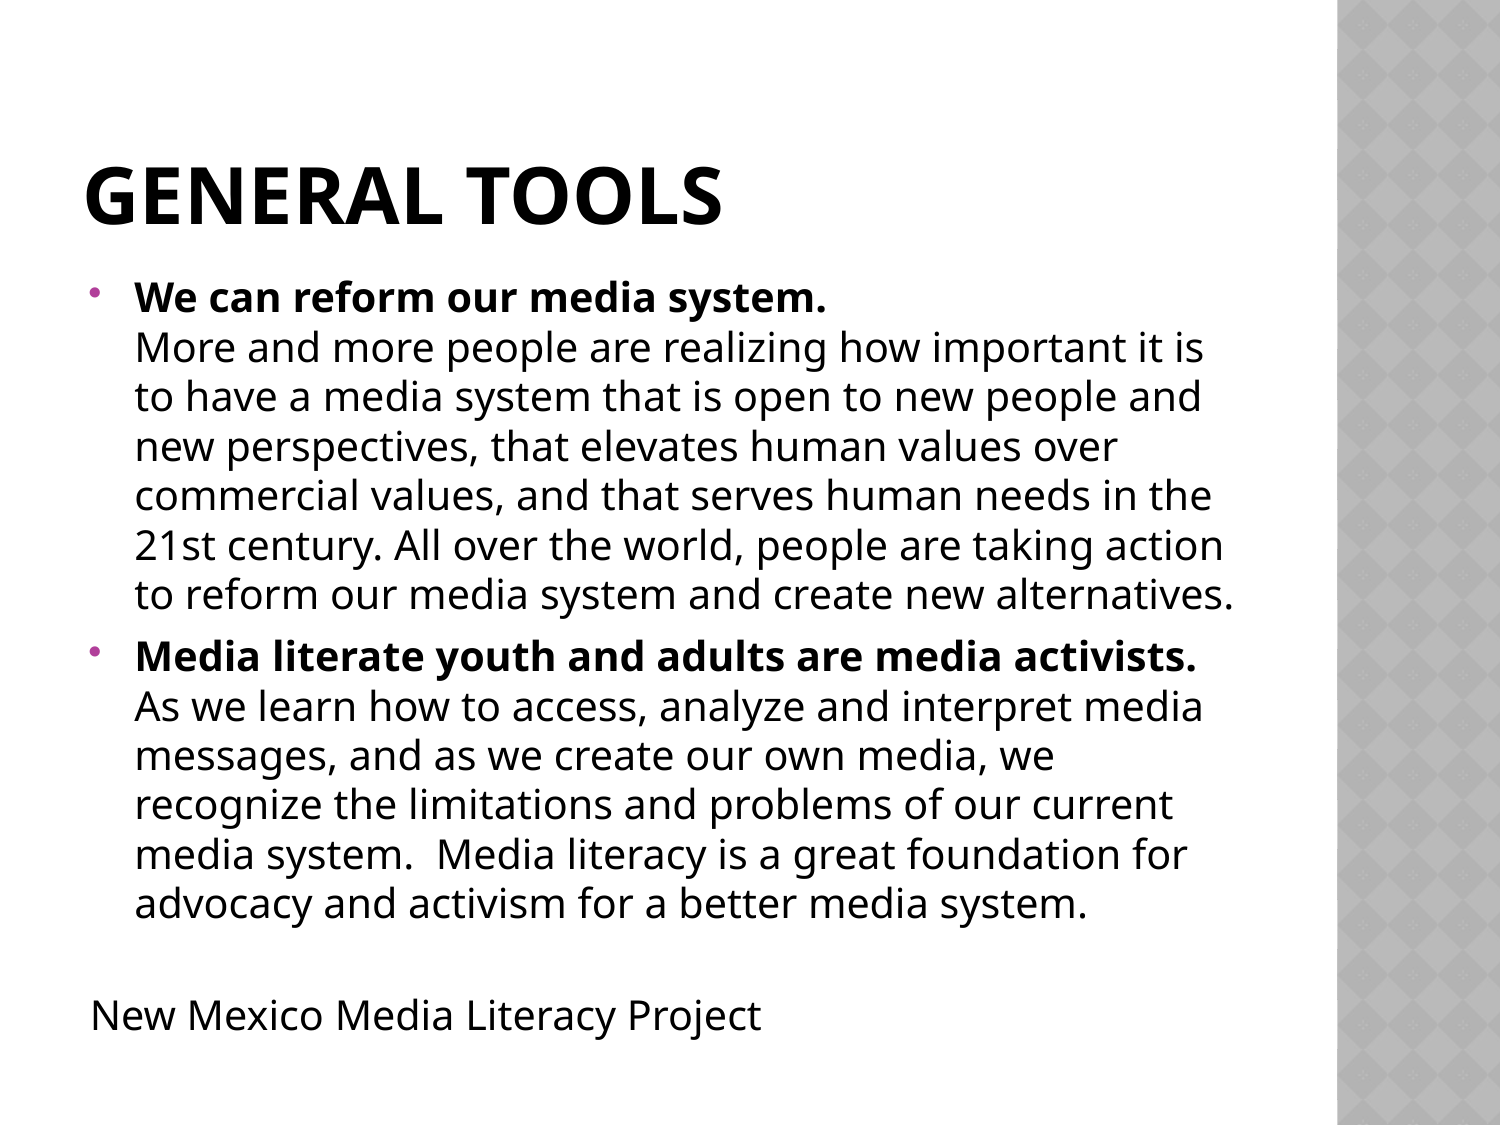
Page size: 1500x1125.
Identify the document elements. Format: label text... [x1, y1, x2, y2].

list We can reform our media system. More and more people are realizing how important it is to have a media system that is open to new people and new perspectives, that elevates human values over commercial values, and that serves human needs in the 21st century. All over the world, people are taking action to reform our media system and create new alternatives. Media literate youth and adults are media activists. As we learn how to access, analyze and interpret media messages, and as we create our own media, we recognize the limitations and problems of our current media system. Media literacy is a great foundation for advocacy and activism for a better media system. New Mexico Media Literacy Project [75, 264, 1263, 1059]
title General Tools [75, 52, 1263, 240]
